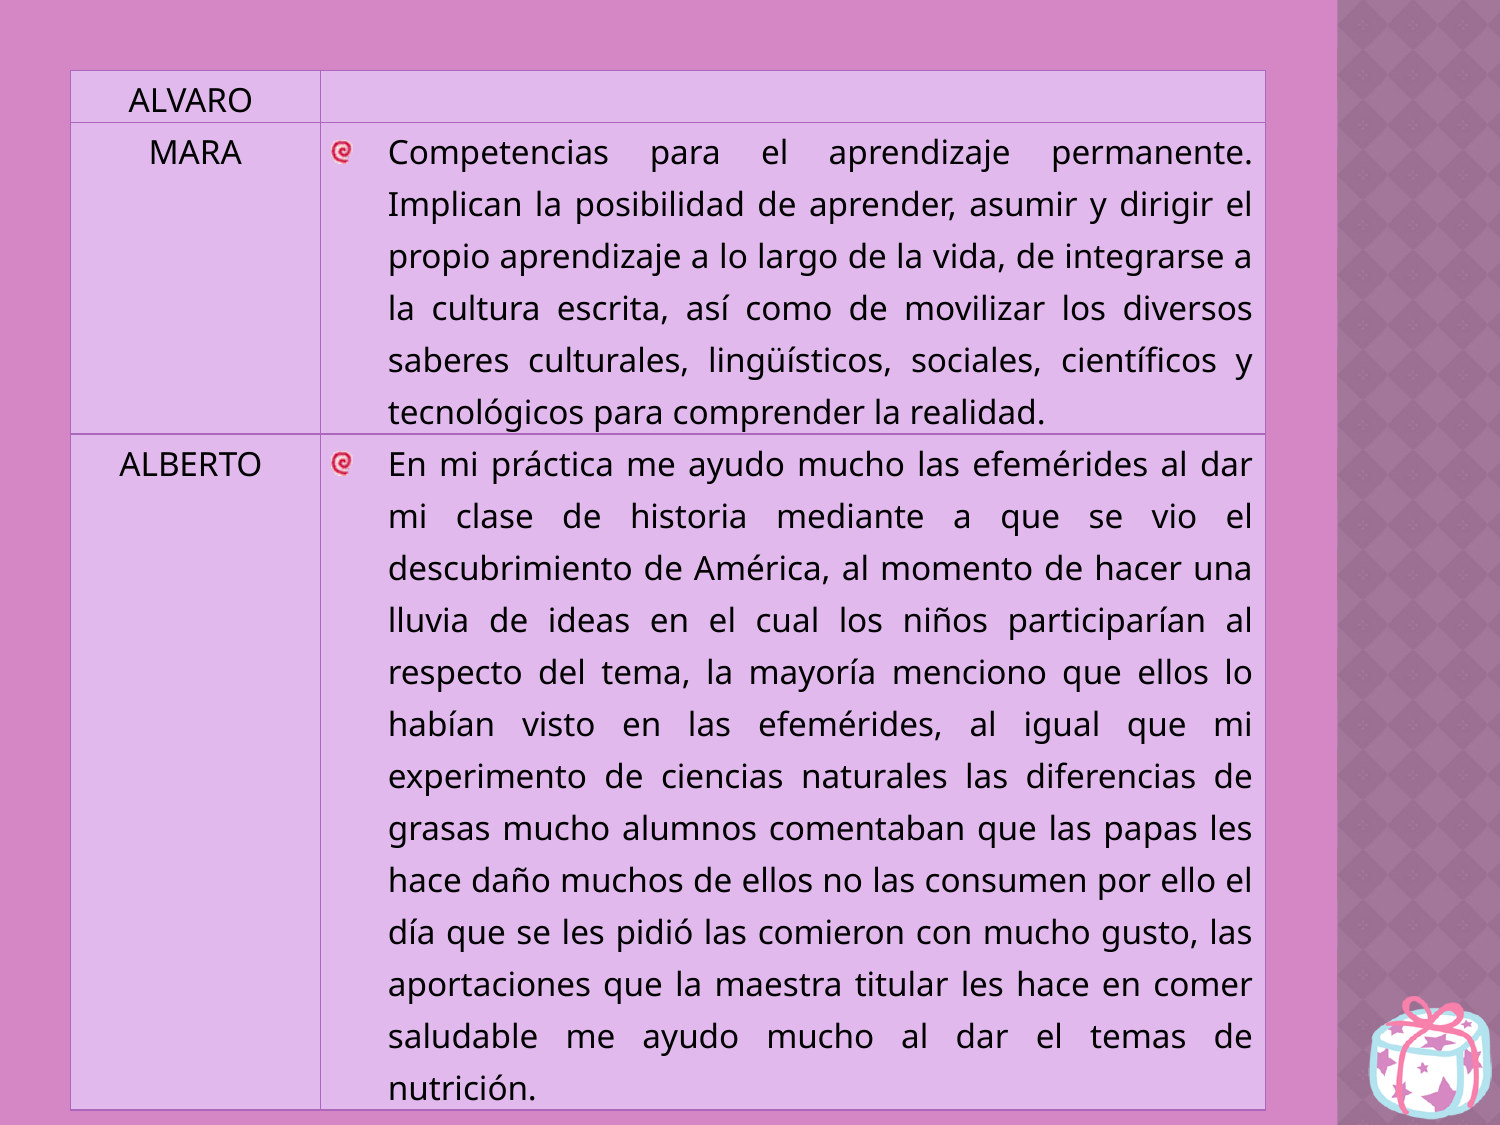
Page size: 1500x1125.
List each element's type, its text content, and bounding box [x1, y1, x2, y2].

table_cell ALBERTO [71, 435, 320, 1109]
picture [331, 451, 354, 476]
table_cell En mi práctica me ayudo mucho las efemérides al dar mi clase de historia mediante a que se vio el descubrimiento de América, al momento de hacer una lluvia de ideas en el cual los niños participarían al respecto del tema, la mayoría menciono que ellos lo habían visto en las efemérides, al igual que mi experimento de ciencias naturales las diferencias de grasas mucho alumnos comentaban que las papas les hace daño muchos de ellos no las consumen por ello el día que se les pidió las comieron con mucho gusto, las aportaciones que la maestra titular les hace en comer saludable me ayudo mucho al dar el temas de nutrición. [321, 435, 1265, 1109]
table_header ALVARO [71, 71, 320, 122]
table_header [321, 71, 1265, 122]
table_cell Competencias para el aprendizaje permanente. Implican la posibilidad de aprender, asumir y dirigir el propio aprendizaje a lo largo de la vida, de integrarse a la cultura escrita, así como de movilizar los diversos saberes culturales, lingüísticos, sociales, científicos y tecnológicos para comprender la realidad. [321, 123, 1265, 433]
table_cell MARA [71, 123, 320, 433]
picture [1358, 989, 1500, 1125]
picture [331, 140, 354, 164]
